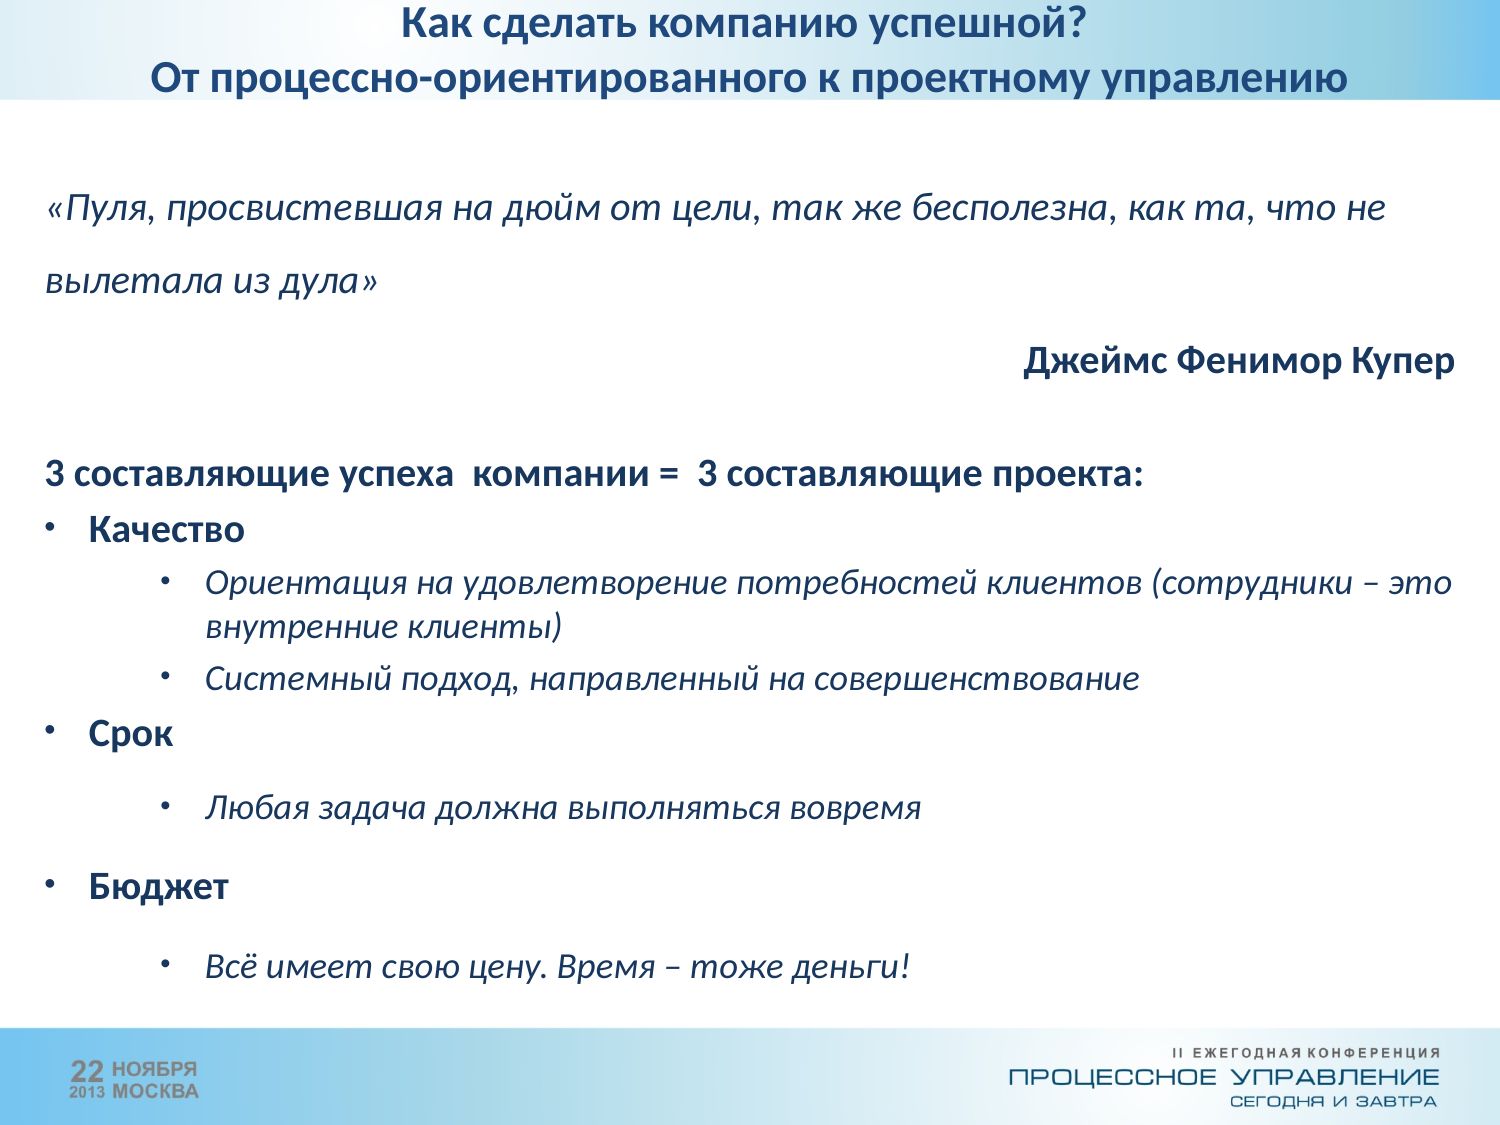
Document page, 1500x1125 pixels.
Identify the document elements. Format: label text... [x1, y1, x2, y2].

picture [0, 0, 1500, 1125]
list Как сделать компанию успешной? От процессно-ориентированного к проектному управлению [29, 0, 1471, 102]
list «Пуля, просвистевшая на дюйм от цели, так же бесполезна, как та, что не вылетала из дула» Джеймс Фенимор Купер 3 составляющие успеха компании = 3 составляющие проекта: Качество Ориентация на удовлетворение потребностей клиентов (сотрудники – это внутренние клиенты) Системный подход, направленный на совершенствование Срок Любая задача должна выполняться вовремя Бюджет Всё имеет свою цену. Время – тоже деньги! [29, 148, 1471, 1000]
